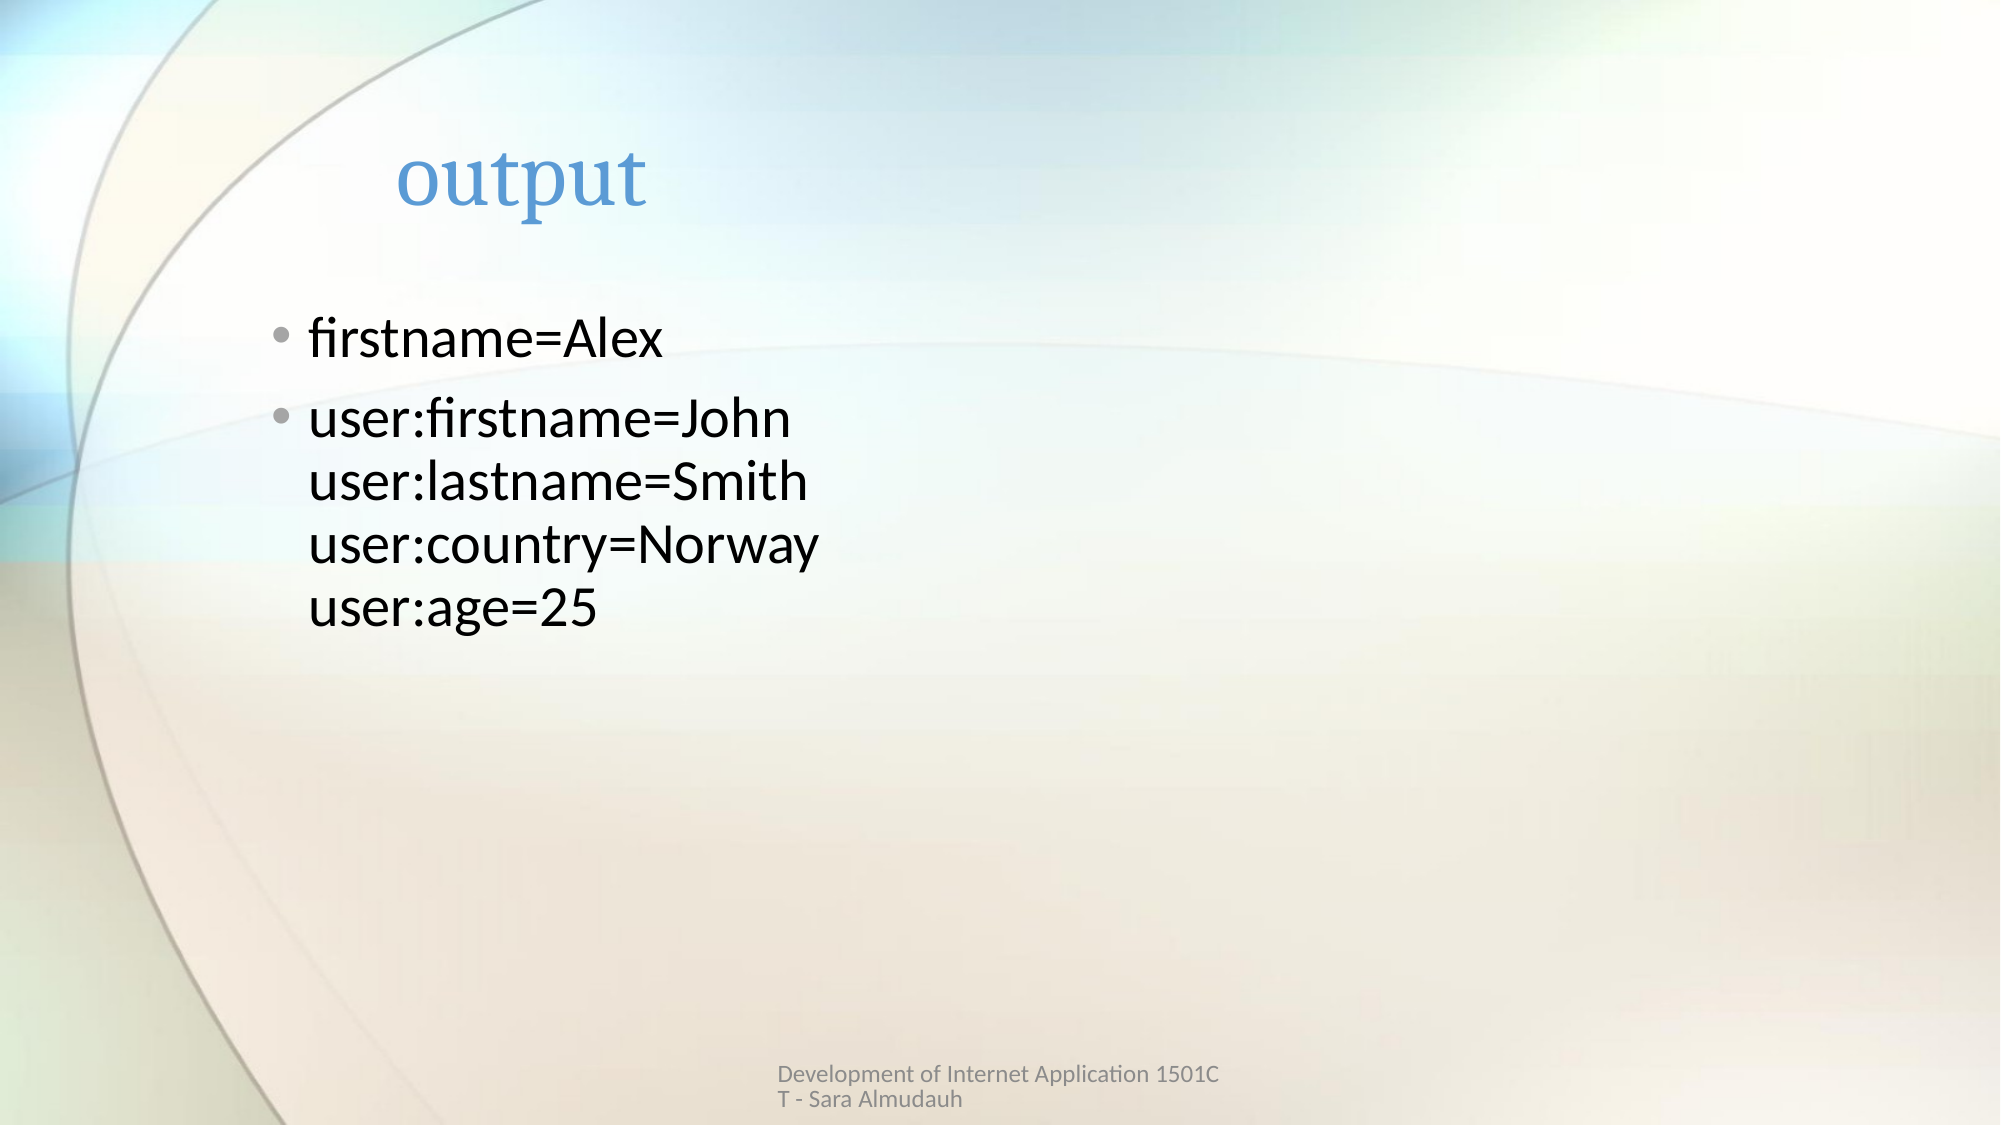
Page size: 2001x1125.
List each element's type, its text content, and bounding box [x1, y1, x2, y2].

picture [0, 0, 2001, 1125]
list firstname=Alex user:firstname=John user:lastname=Smith user:country=Norway user:age=25 [256, 299, 1863, 1014]
footer Development of Internet Application 1501CT - Sara Almudauh [762, 1042, 1238, 1103]
title output [381, 59, 1863, 278]
